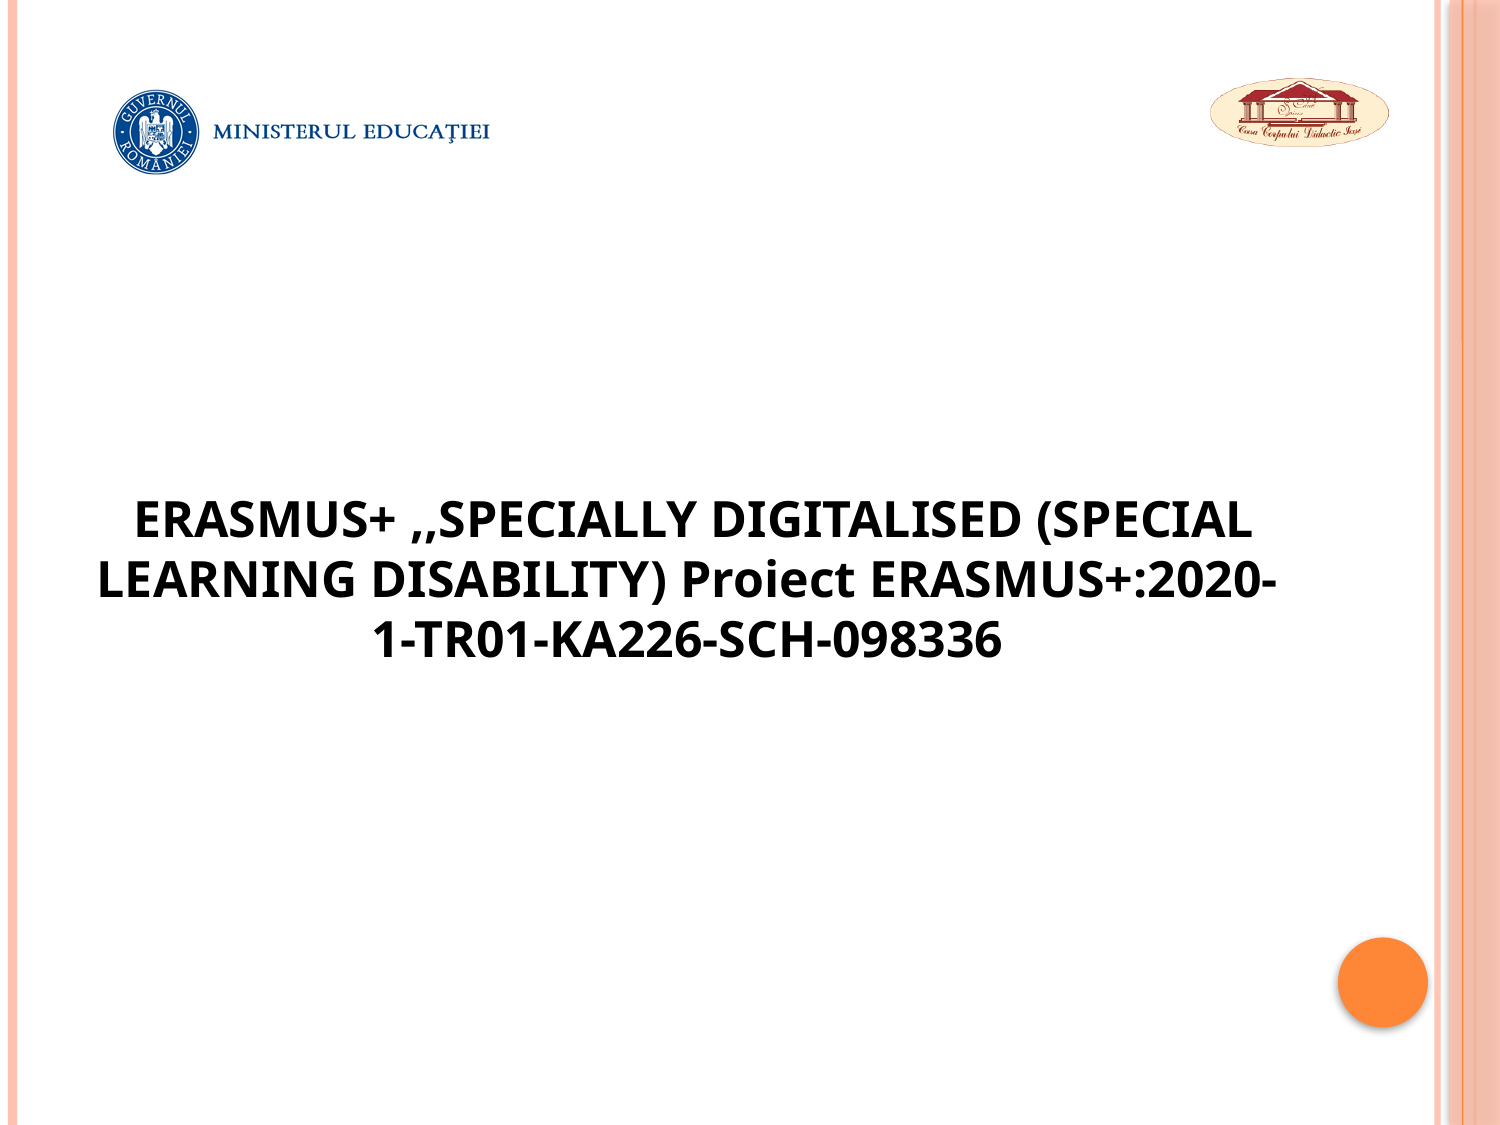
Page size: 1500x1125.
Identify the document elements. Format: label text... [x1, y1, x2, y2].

picture [1210, 77, 1391, 148]
picture [111, 89, 491, 175]
list ERASMUS+ ,,SPECIALLY DIGITALISED (SPECIAL LEARNING DISABILITY) Proiect ERASMUS+:2020-1-TR01-KA226-SCH-098336 [75, 262, 1300, 1062]
